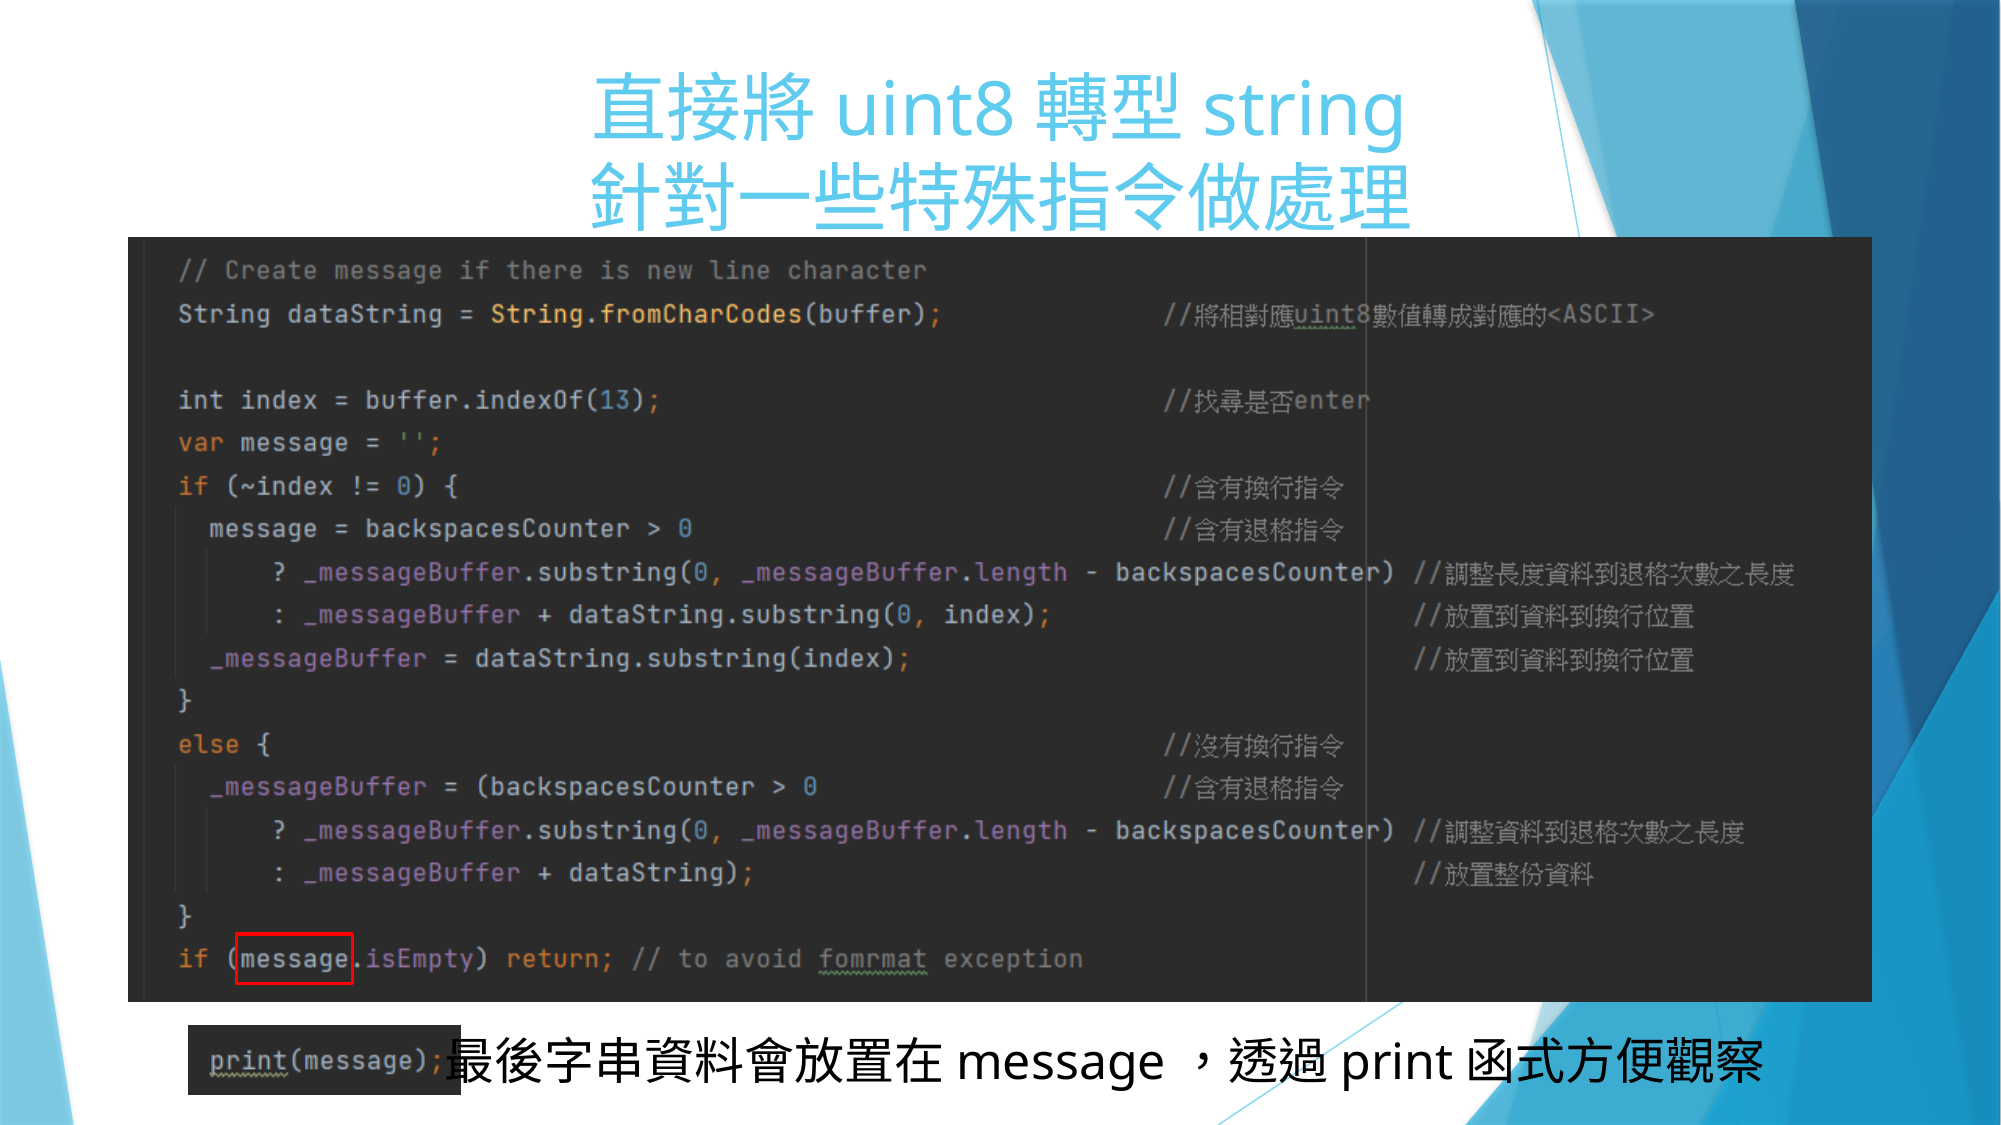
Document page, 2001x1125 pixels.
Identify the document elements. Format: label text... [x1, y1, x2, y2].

text_box 最後字串資料會放置在message，透過print函式方便觀察 [429, 1022, 1781, 1098]
picture [187, 1025, 461, 1096]
title 直接將uint8轉型string 針對一些特殊指令做處理 [460, 53, 1540, 237]
picture [127, 237, 1873, 1003]
